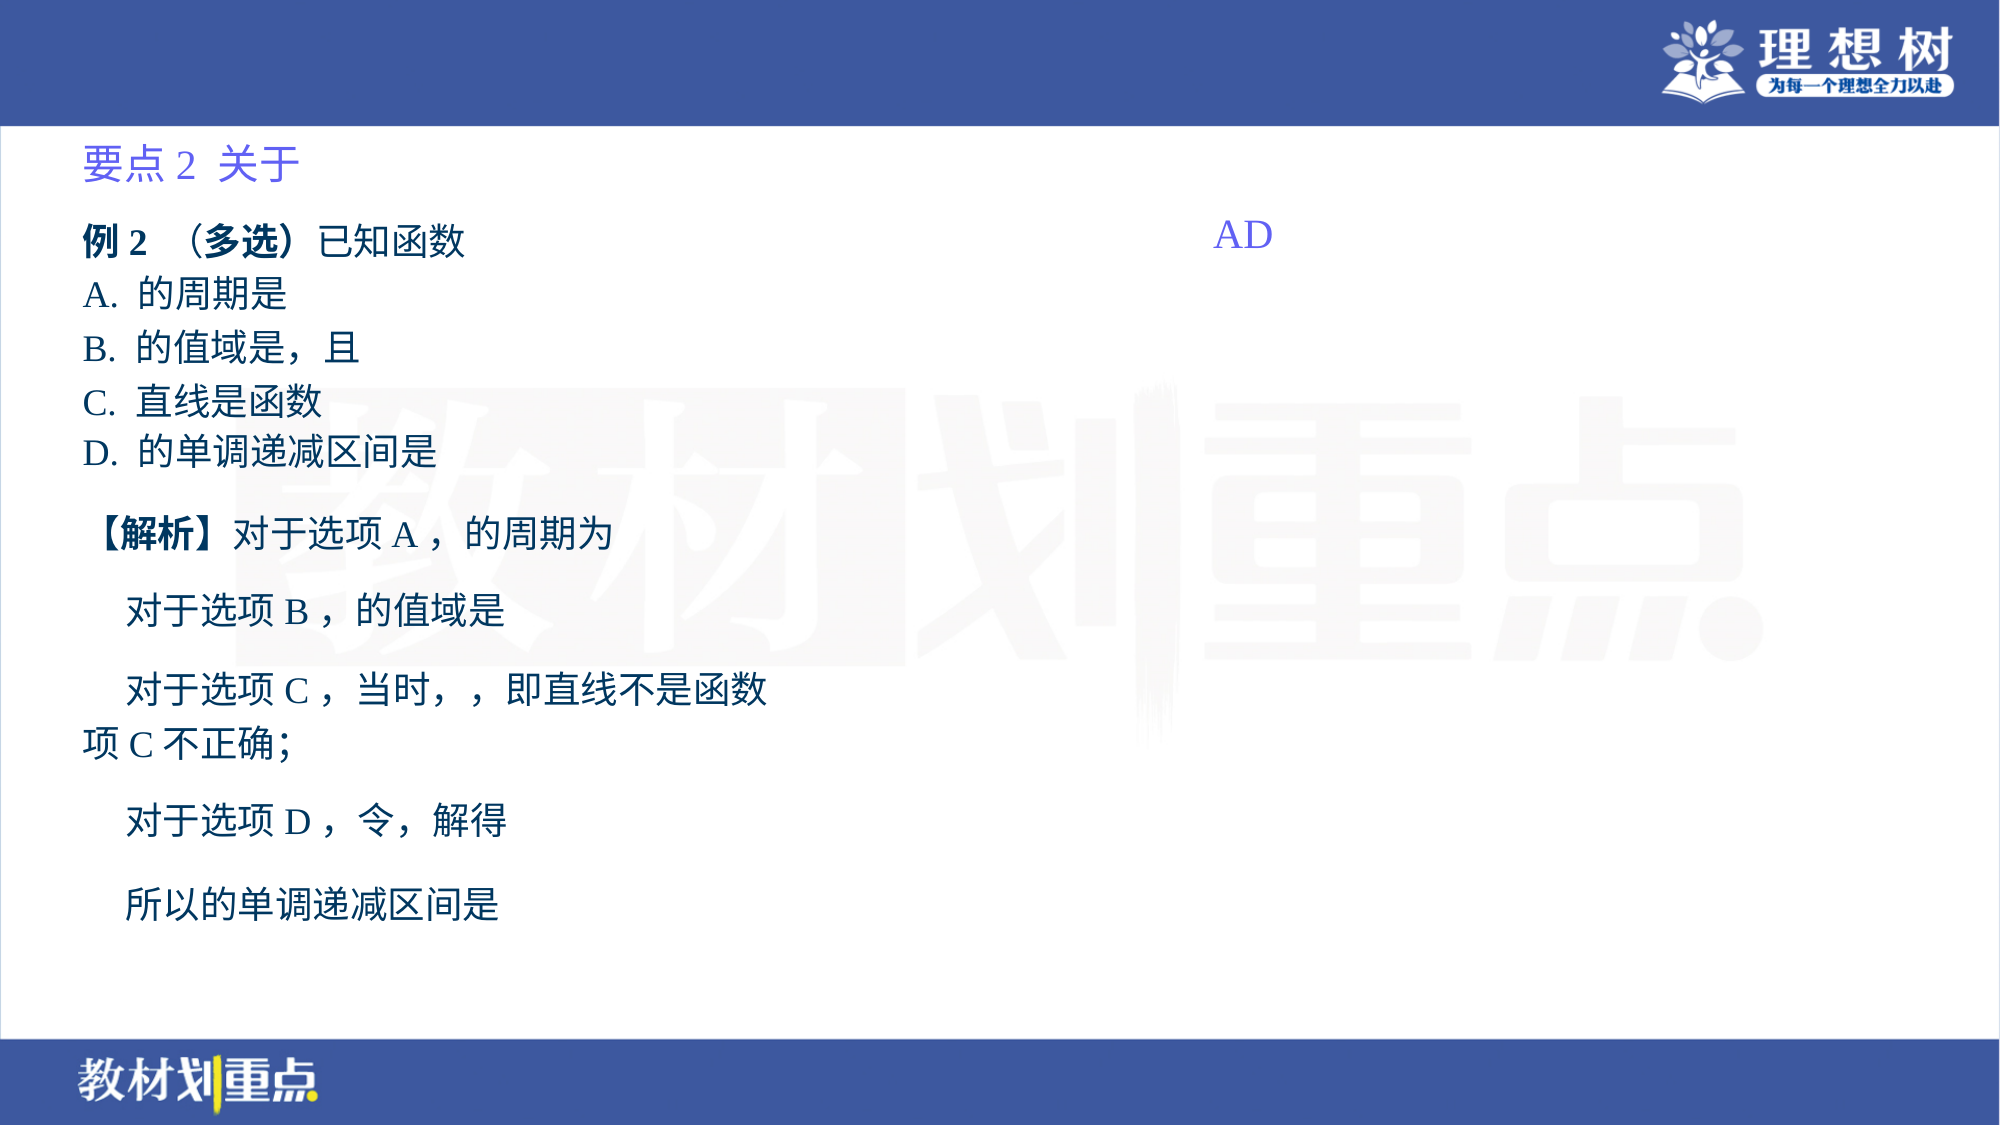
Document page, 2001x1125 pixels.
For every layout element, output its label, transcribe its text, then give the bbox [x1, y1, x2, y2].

text_box AD [1198, 204, 1289, 255]
picture [0, 0, 2000, 1125]
